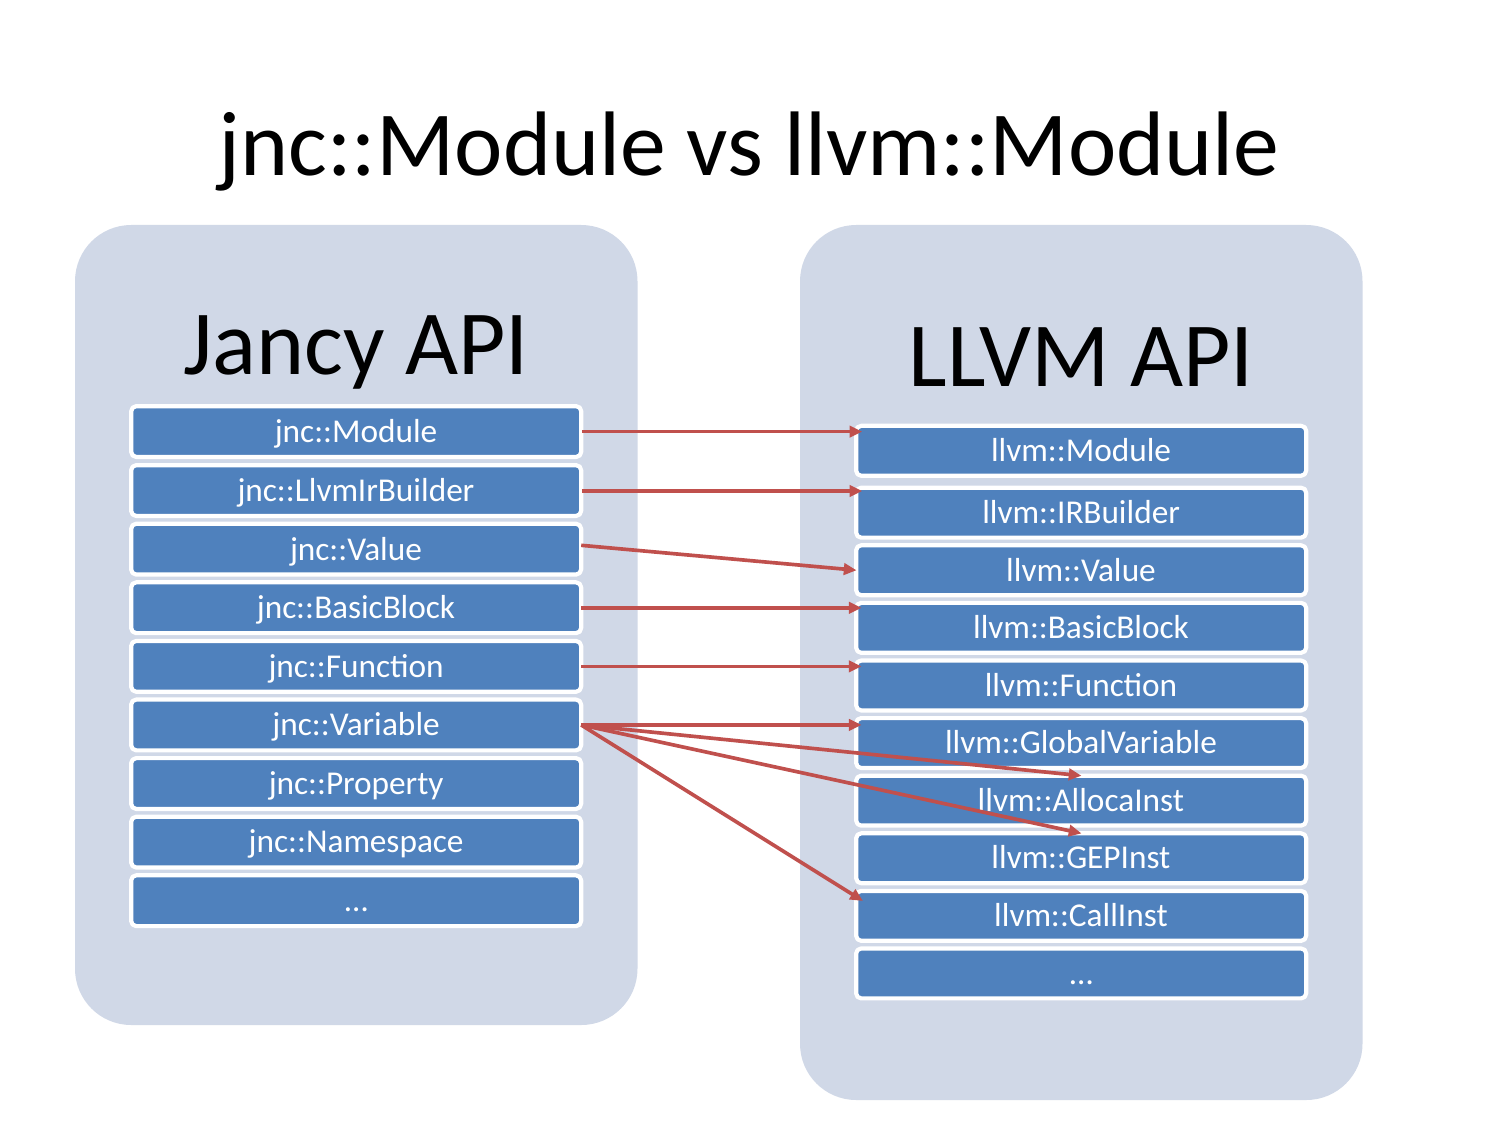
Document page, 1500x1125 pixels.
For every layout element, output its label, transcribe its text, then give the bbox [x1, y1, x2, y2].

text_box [580, 724, 863, 902]
title jnc::Module vs llvm::Module [75, 45, 1425, 233]
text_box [74, 224, 638, 1026]
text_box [799, 224, 1363, 1101]
